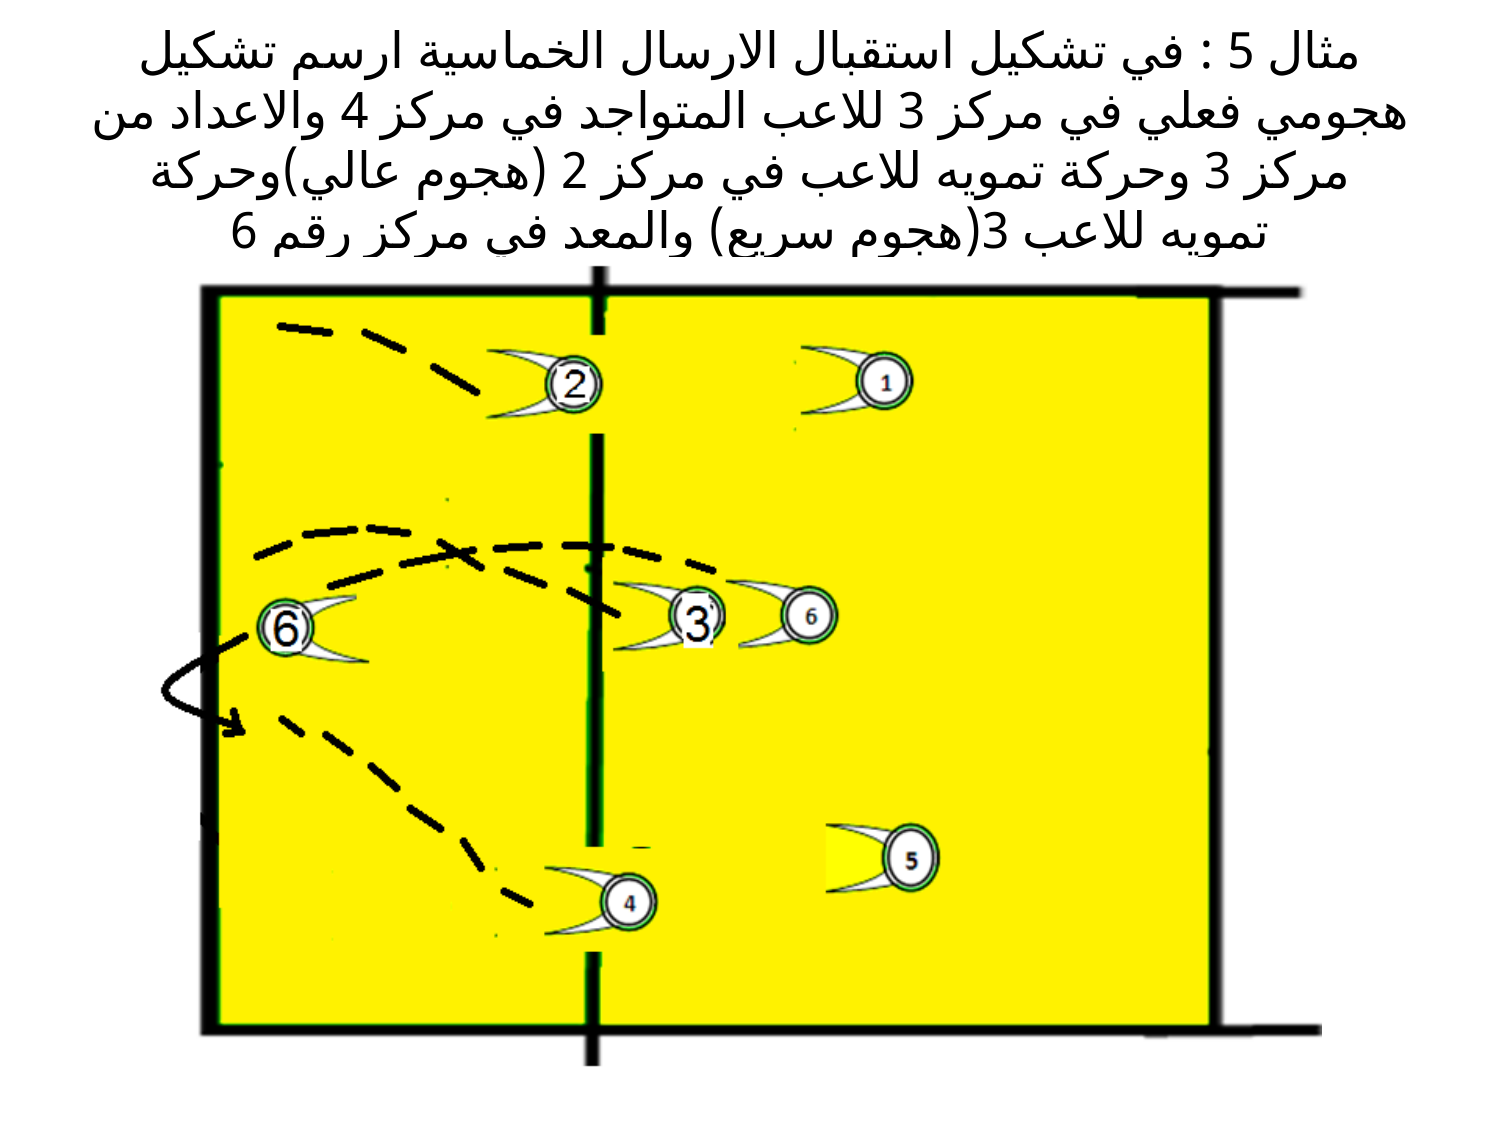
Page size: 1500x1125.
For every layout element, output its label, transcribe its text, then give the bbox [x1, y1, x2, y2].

title مثال 5 : في تشكيل استقبال الارسال الخماسية ارسم تشكيل هجومي فعلي في مركز 3 للاعب المتواجد في مركز 4 والاعداد من مركز 3 وحركة تمويه للاعب في مركز 2 (هجوم عالي)وحركة تمويه للاعب 3(هجوم سريع) والمعد في مركز رقم 6 [75, 45, 1425, 233]
picture [152, 257, 1322, 1071]
